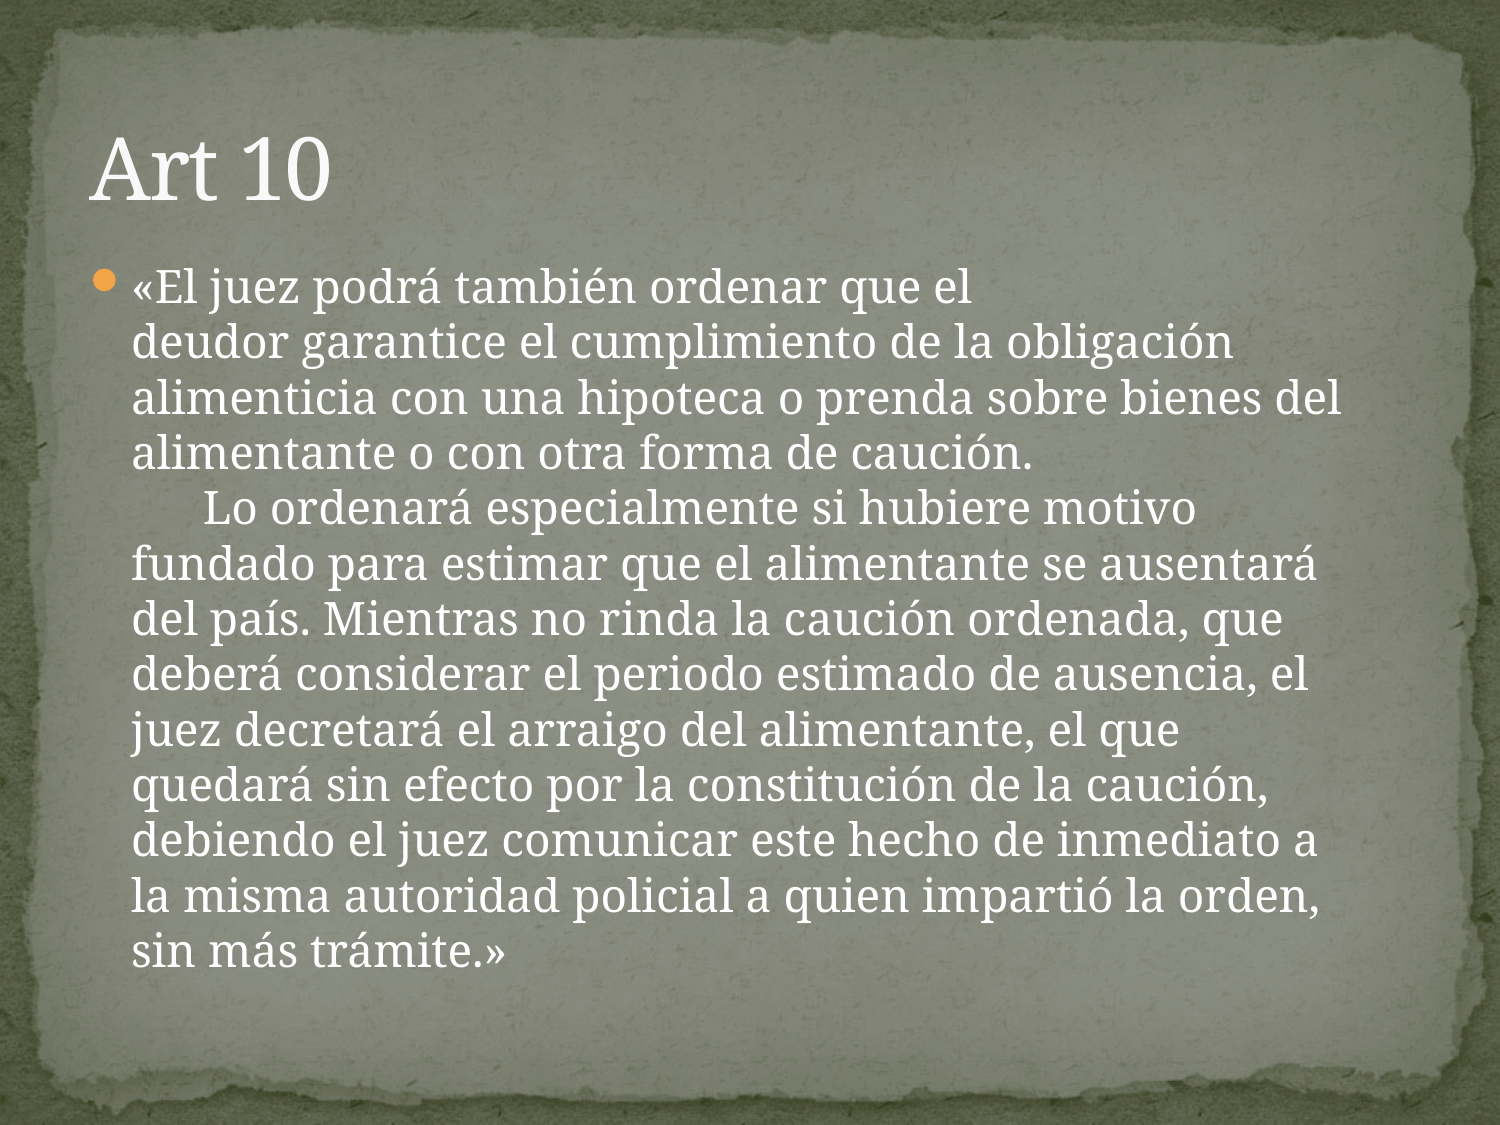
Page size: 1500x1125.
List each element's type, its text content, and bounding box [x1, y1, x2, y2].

list «El juez podrá también ordenar que el deudor garantice el cumplimiento de la obligación alimenticia con una hipoteca o prenda sobre bienes del alimentante o con otra forma de caución. Lo ordenará especialmente si hubiere motivo fundado para estimar que el alimentante se ausentará del país. Mientras no rinda la caución ordenada, que deberá considerar el periodo estimado de ausencia, el juez decretará el arraigo del alimentante, el que quedará sin efecto por la constitución de la caución, debiendo el juez comunicar este hecho de inmediato a la misma autoridad policial a quien impartió la orden, sin más trámite.» [75, 249, 1425, 1000]
title Art 10 [74, 24, 1425, 225]
